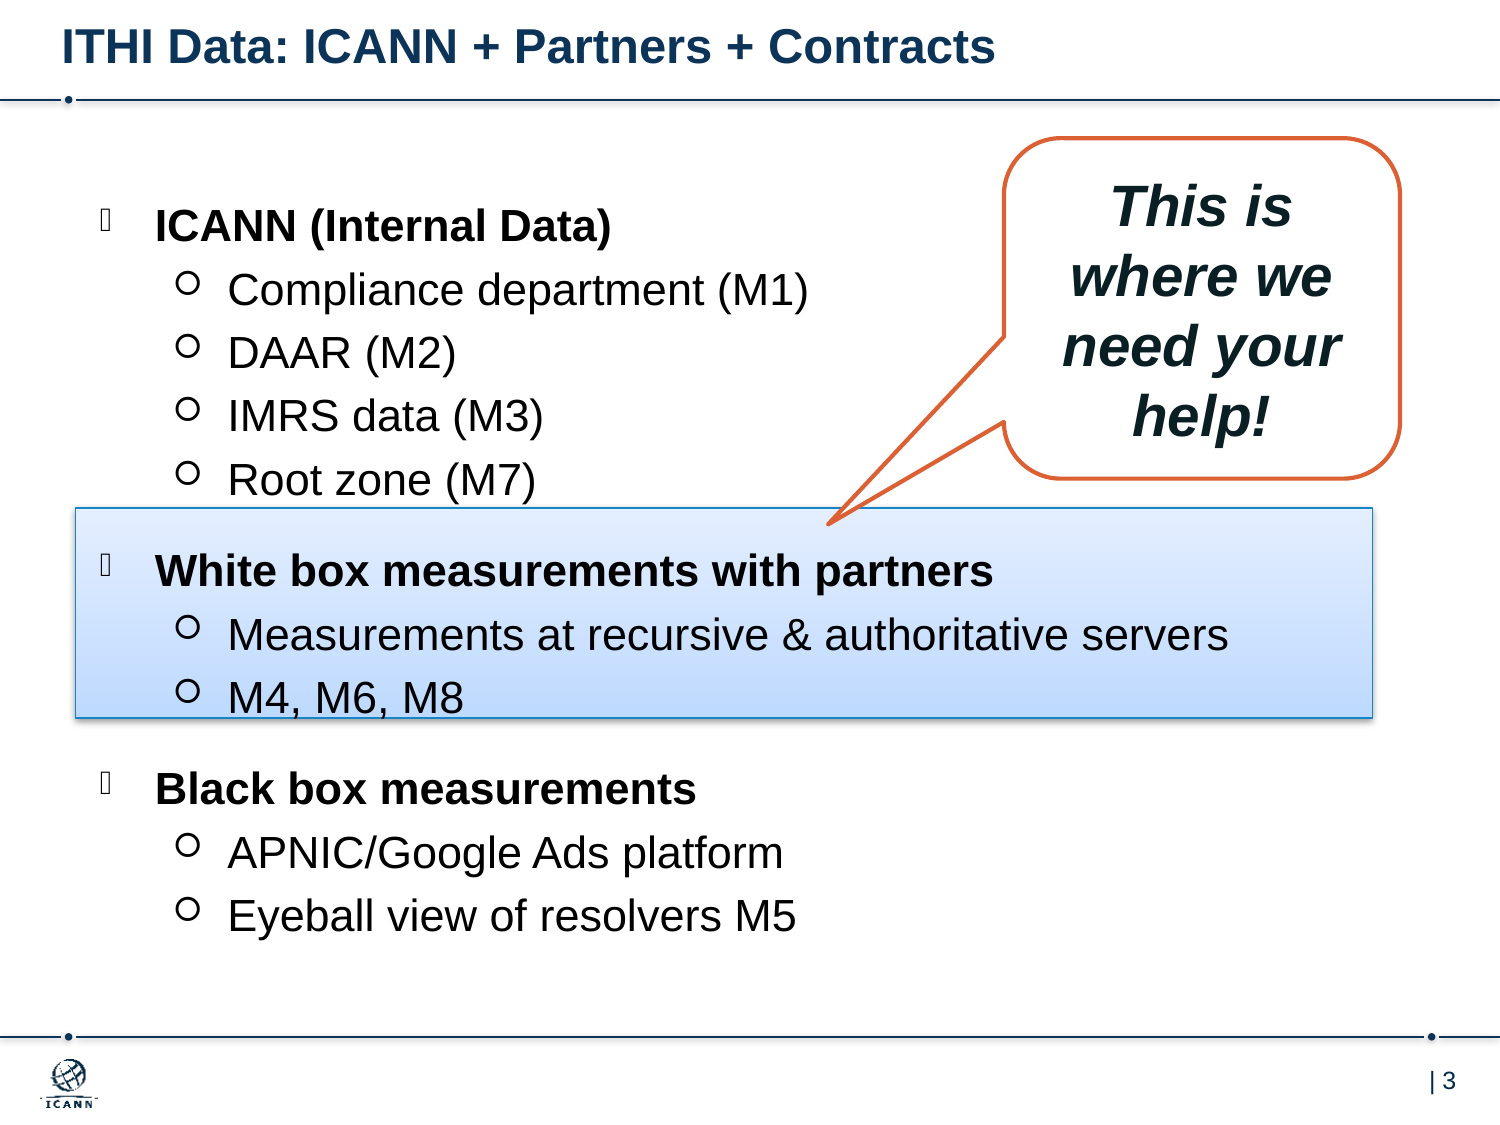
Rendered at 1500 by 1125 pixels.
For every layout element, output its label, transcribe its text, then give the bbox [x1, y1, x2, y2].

text_box [75, 507, 99, 719]
text_box This is where we need your help! [826, 136, 1403, 527]
list ICANN (Internal Data) Compliance department (M1) DAAR (M2) IMRS data (M3) Root zone (M7) White box measurements with partners Measurements at recursive & authoritative servers M4, M6, M8 Black box measurements APNIC/Google Ads platform Eyeball view of resolvers M5 [99, 196, 1398, 947]
title ITHI Data: ICANN + Partners + Contracts [61, 7, 1376, 82]
picture [38, 1059, 100, 1108]
